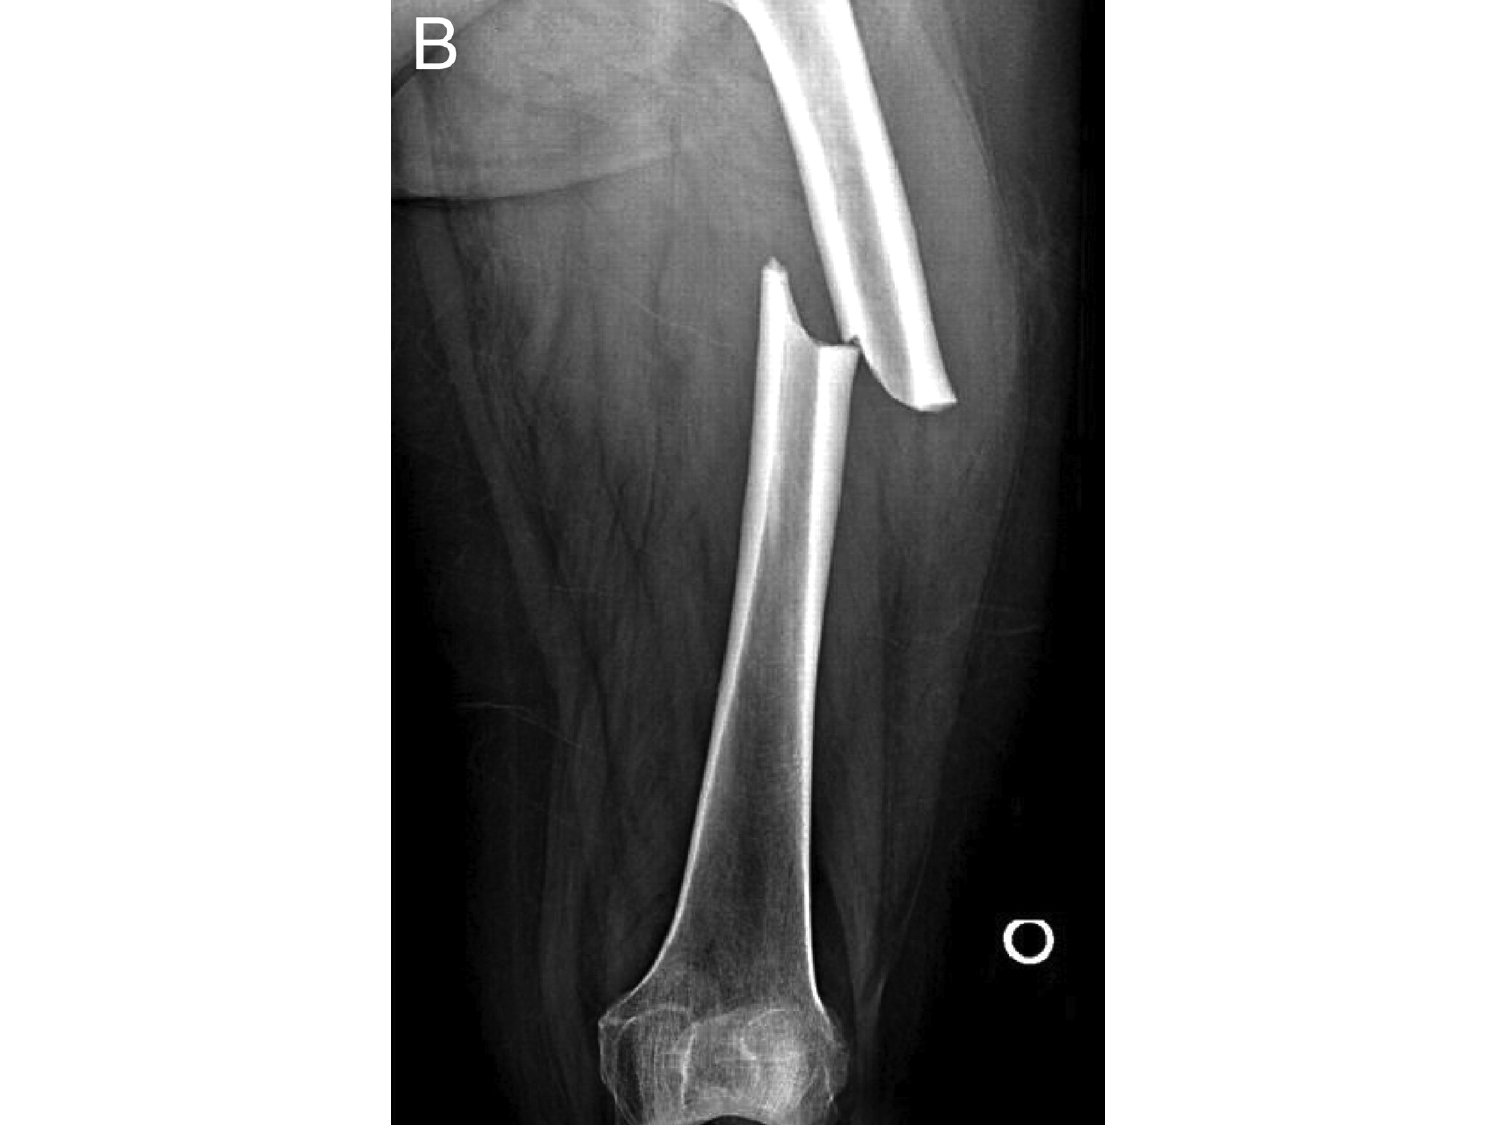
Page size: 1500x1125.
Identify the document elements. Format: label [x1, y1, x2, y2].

picture [391, 0, 1105, 1125]
